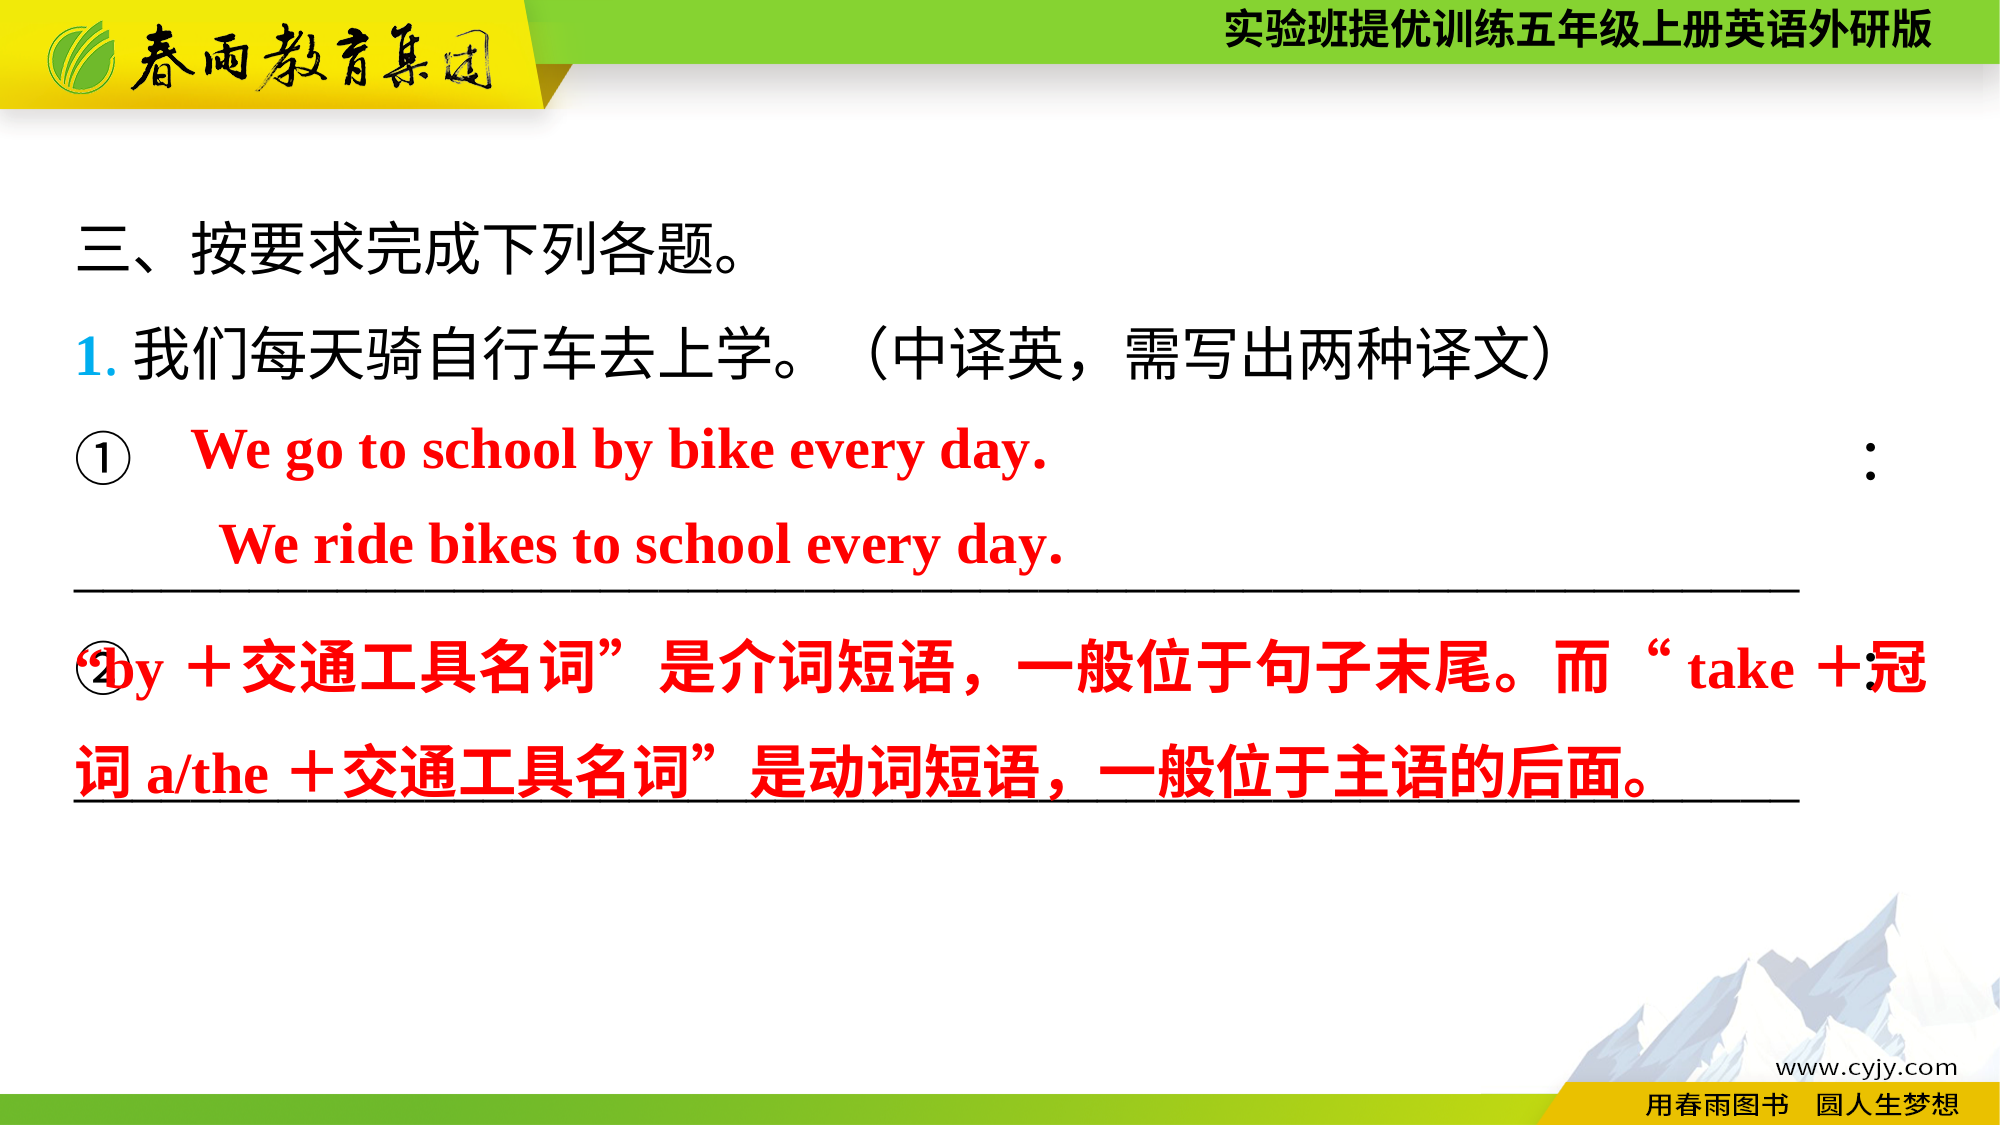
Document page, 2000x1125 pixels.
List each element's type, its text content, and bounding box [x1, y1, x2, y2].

text_box We go to school by bike every day. [161, 367, 1177, 488]
text_box “by＋交通工具名词”是介词短语，一般位于句子末尾。而“take＋冠词a/the＋交通工具名词”是动词短语，一般位于主语的后面。 [59, 587, 1944, 813]
picture [0, 0, 2000, 1125]
list 三、按要求完成下列各题。 1.我们每天骑自行车去上学。（中译英，需写出两种译文） ①：___________________________________________________________ ②：___________________________________________________________ [59, 169, 1944, 587]
text_box We ride bikes to school every day. [203, 498, 1080, 583]
